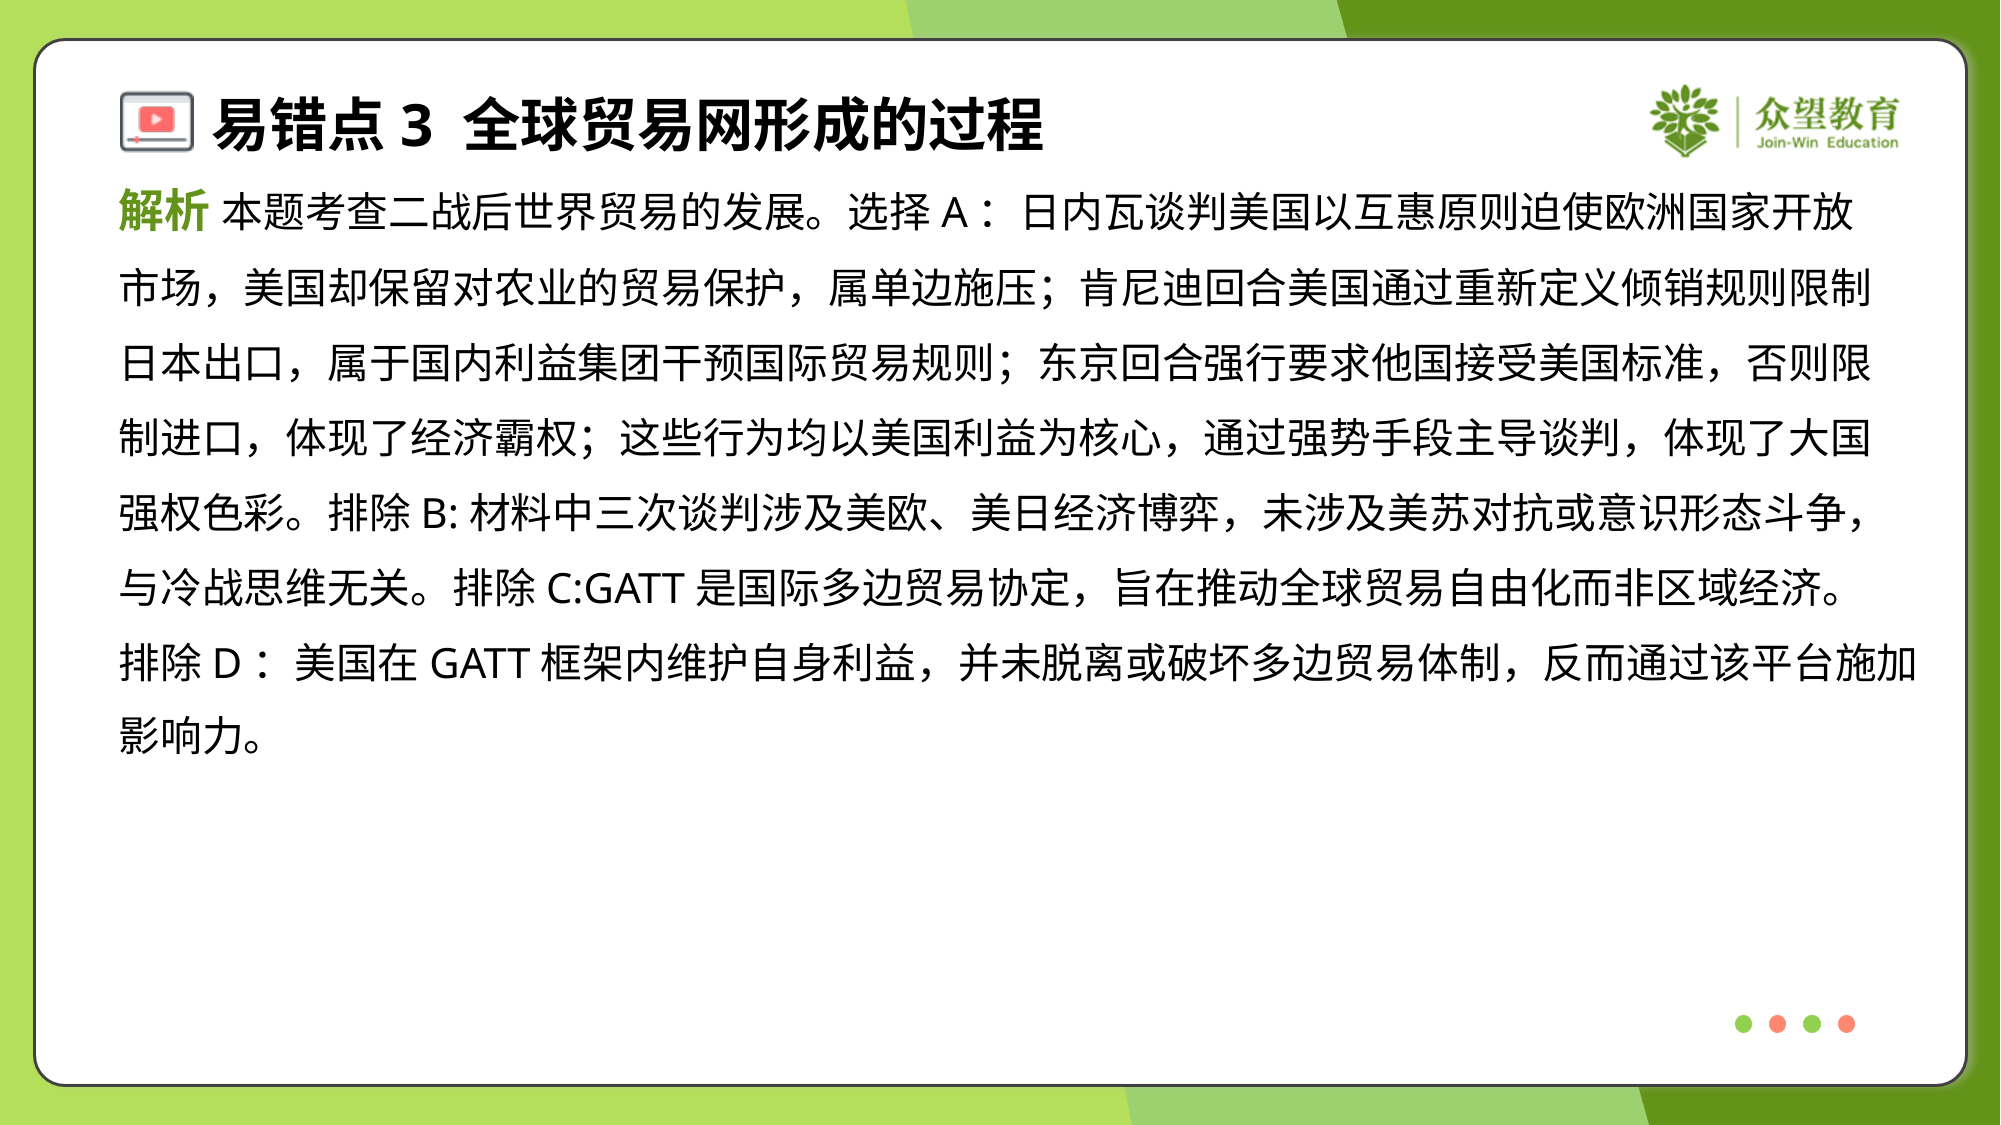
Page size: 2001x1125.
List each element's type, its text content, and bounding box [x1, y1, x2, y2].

picture [0, 0, 2000, 1125]
text_box 解析 本题考查二战后世界贸易的发展。选择A：日内瓦谈判美国以互惠原则迫使欧洲国家开放 市场，美国却保留对农业的贸易保护，属单边施压；肯尼迪回合美国通过重新定义倾销规则限制 日本出口，属于国内利益集团干预国际贸易规则；东京回合强行要求他国接受美国标准，否则限 制进口，体现了经济霸权；这些行为均以美国利益为核心，通过强势手段主导谈判，体现了大国 强权色彩。排除B:材料中三次谈判涉及美欧、美日经济博弈，未涉及美苏对抗或意识形态斗争， 与冷战思维无关。排除C:GATT是国际多边贸易协定，旨在推动全球贸易自由化而非区域经济。 排除D：美国在GATT框架内维护自身利益，并未脱离或破坏多边贸易体制，反而通过该平台施加 影响力。 [118, 159, 1883, 752]
